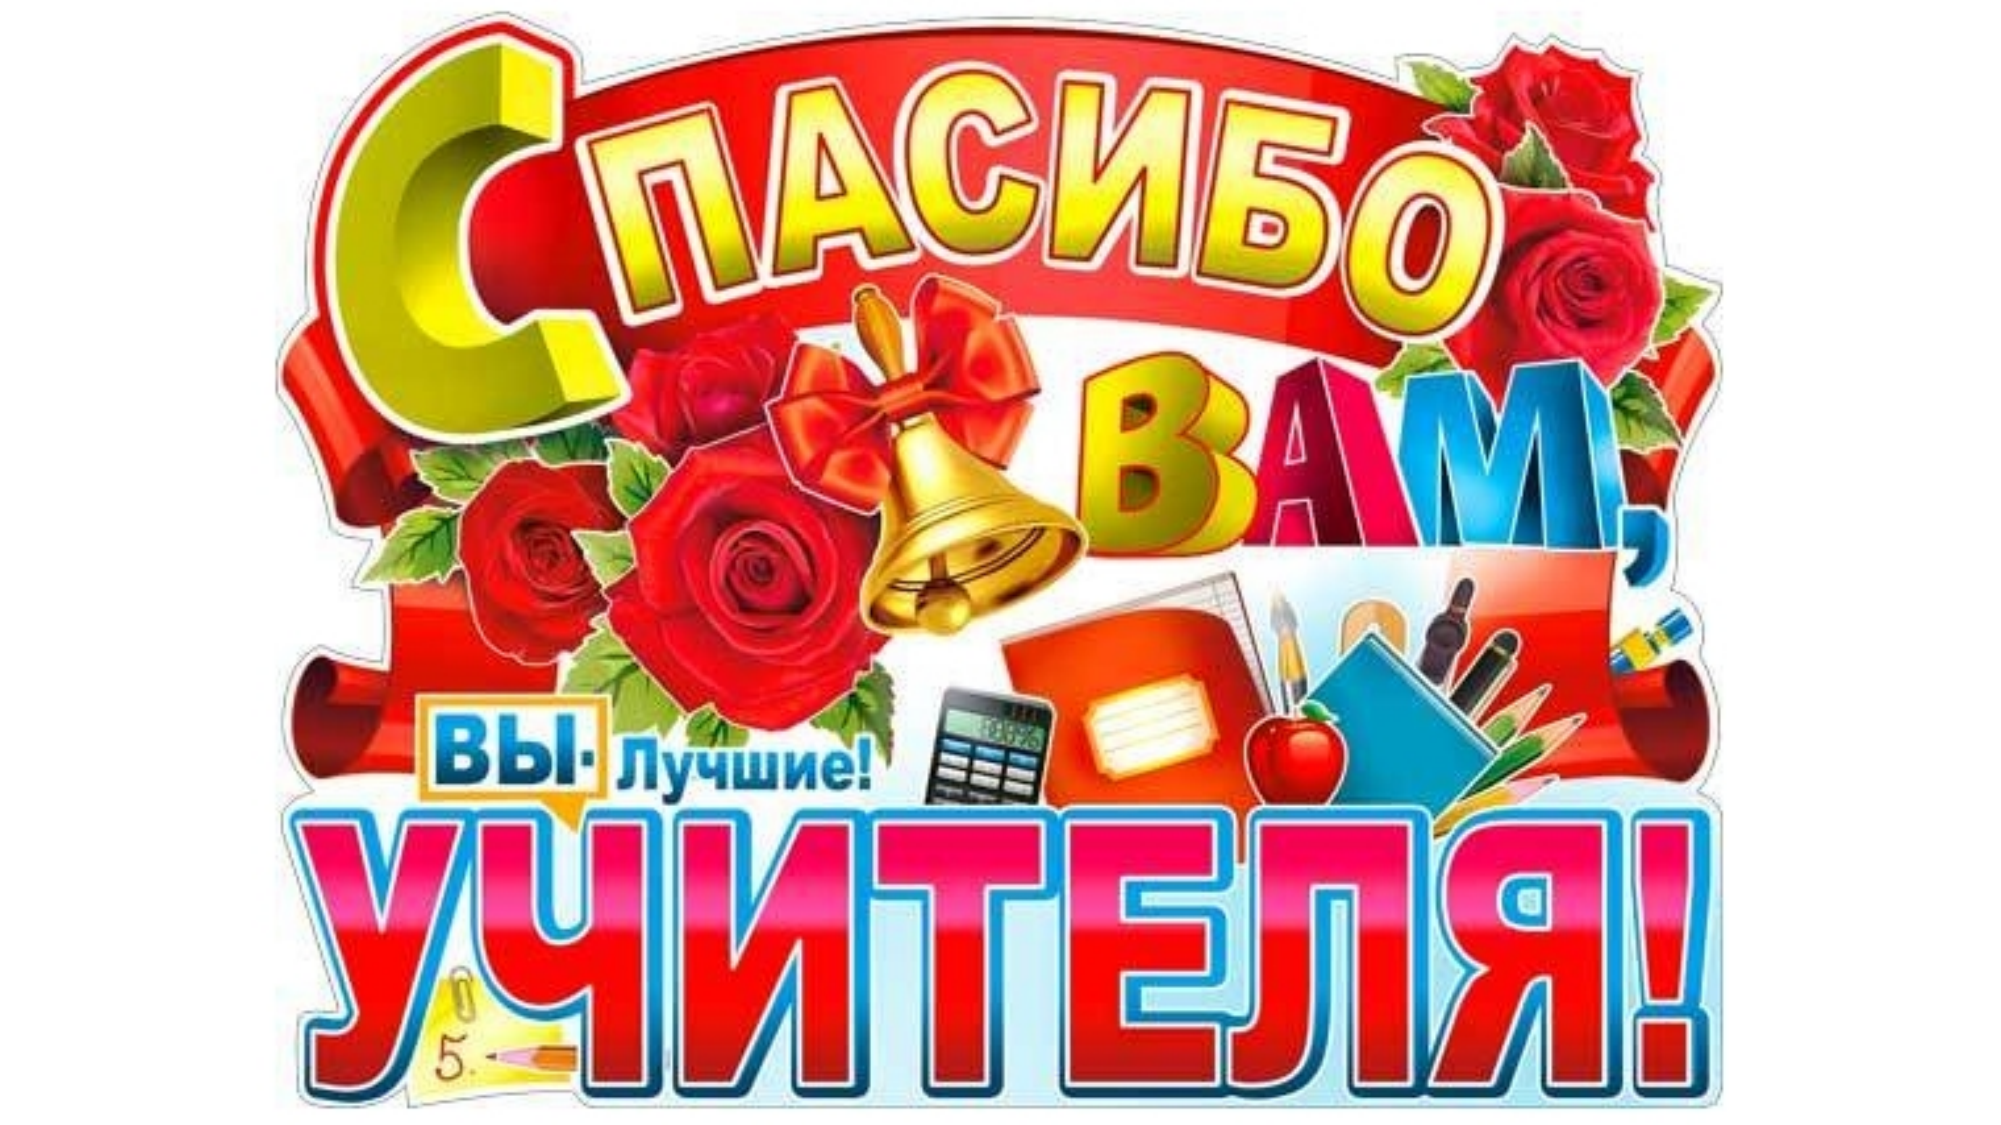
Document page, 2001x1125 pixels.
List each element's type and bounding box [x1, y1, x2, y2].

list [0, 0, 2000, 1125]
